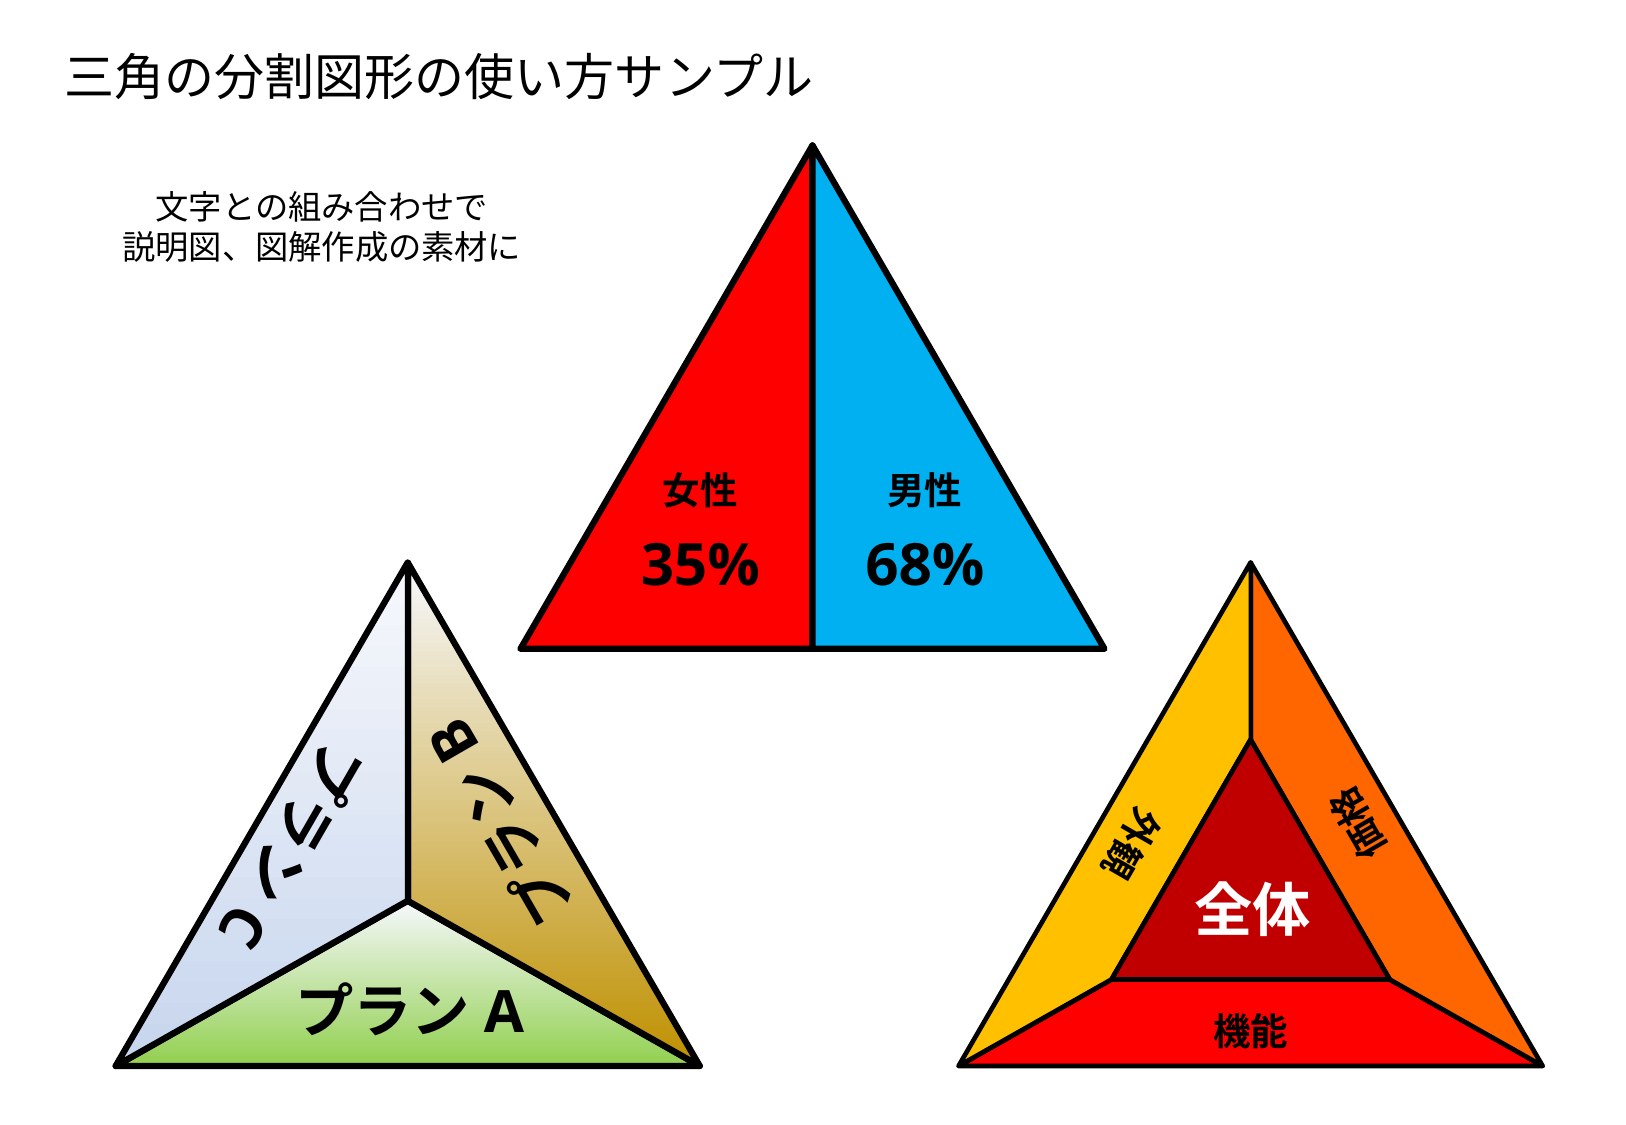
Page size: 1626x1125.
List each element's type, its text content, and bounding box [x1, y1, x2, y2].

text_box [520, 145, 1105, 649]
text_box 三角の分割図形の使い方サンプル [49, 38, 829, 113]
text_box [115, 562, 700, 1066]
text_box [958, 562, 1543, 1066]
text_box 文字との組み合わせで 説明図、図解作成の素材に [107, 178, 520, 274]
